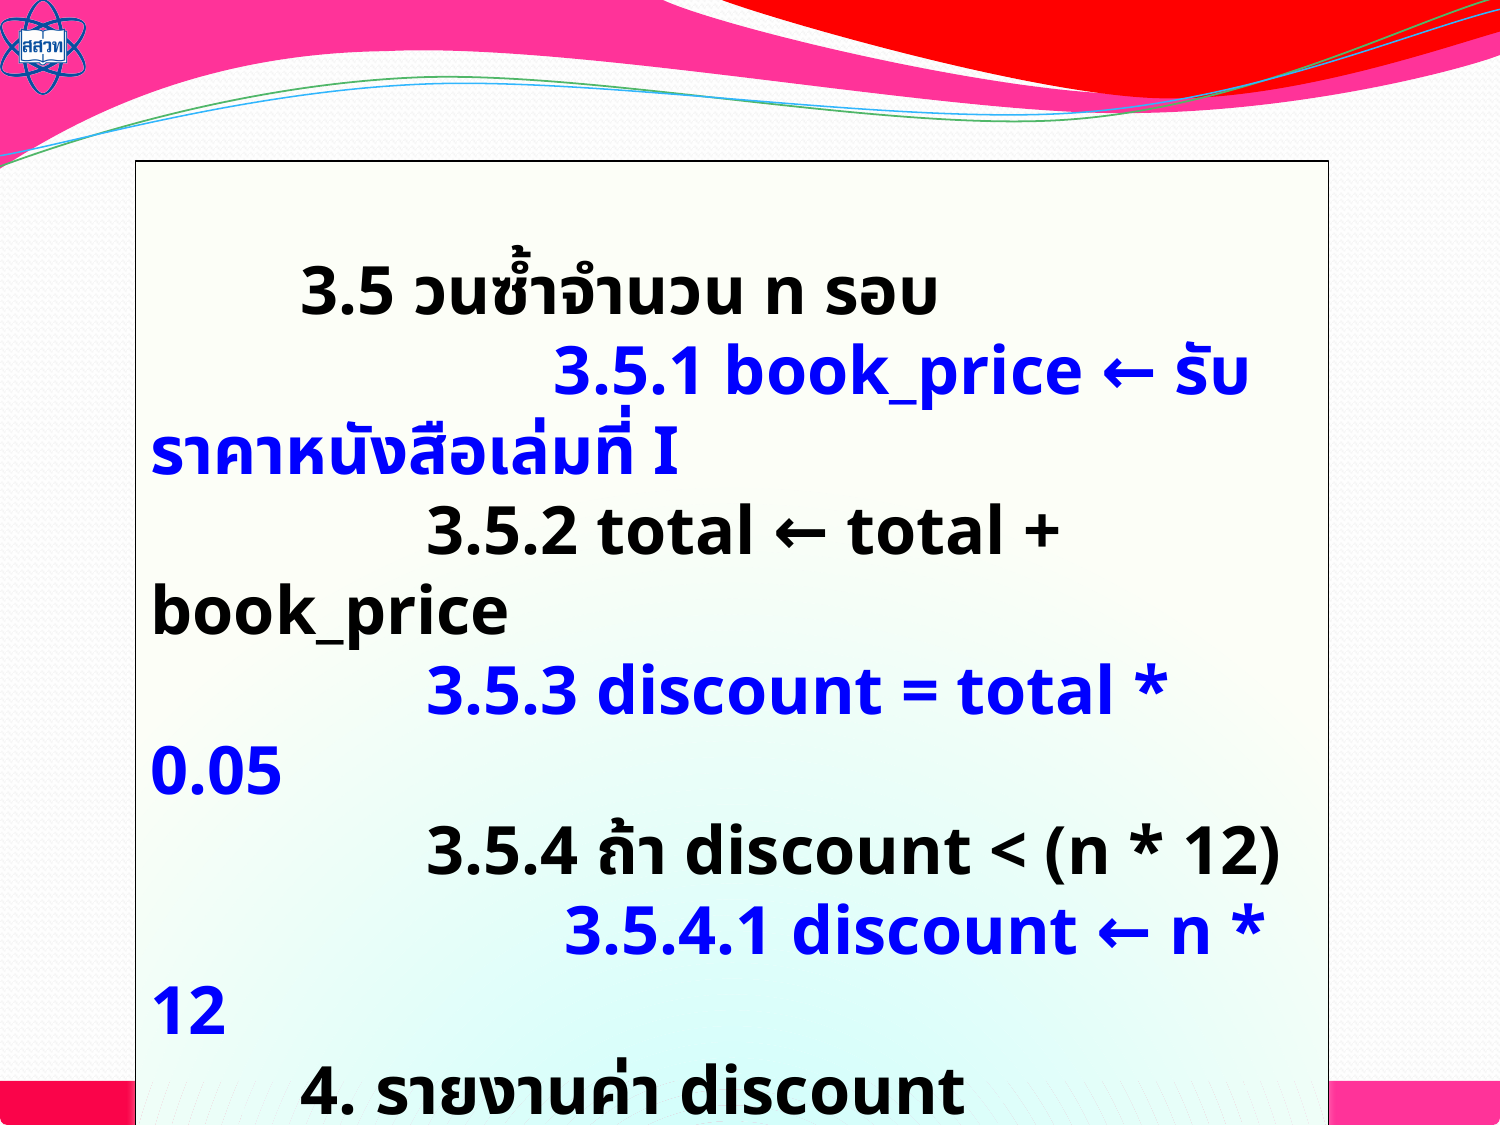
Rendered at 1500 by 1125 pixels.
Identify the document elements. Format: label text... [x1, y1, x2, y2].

picture [0, 0, 86, 95]
text_box 3.5 วนซ้ำจำนวน n รอบ 3.5.1 book_price ← รับราคาหนังสือเล่มที่ I 3.5.2 total ← total + book_price 3.5.3 discount = total * 0.05 3.5.4 ถ้า discount < (n * 12) 3.5.4.1 discount ← n * 12 4. รายงานค่า discount จบ [135, 160, 1329, 1125]
